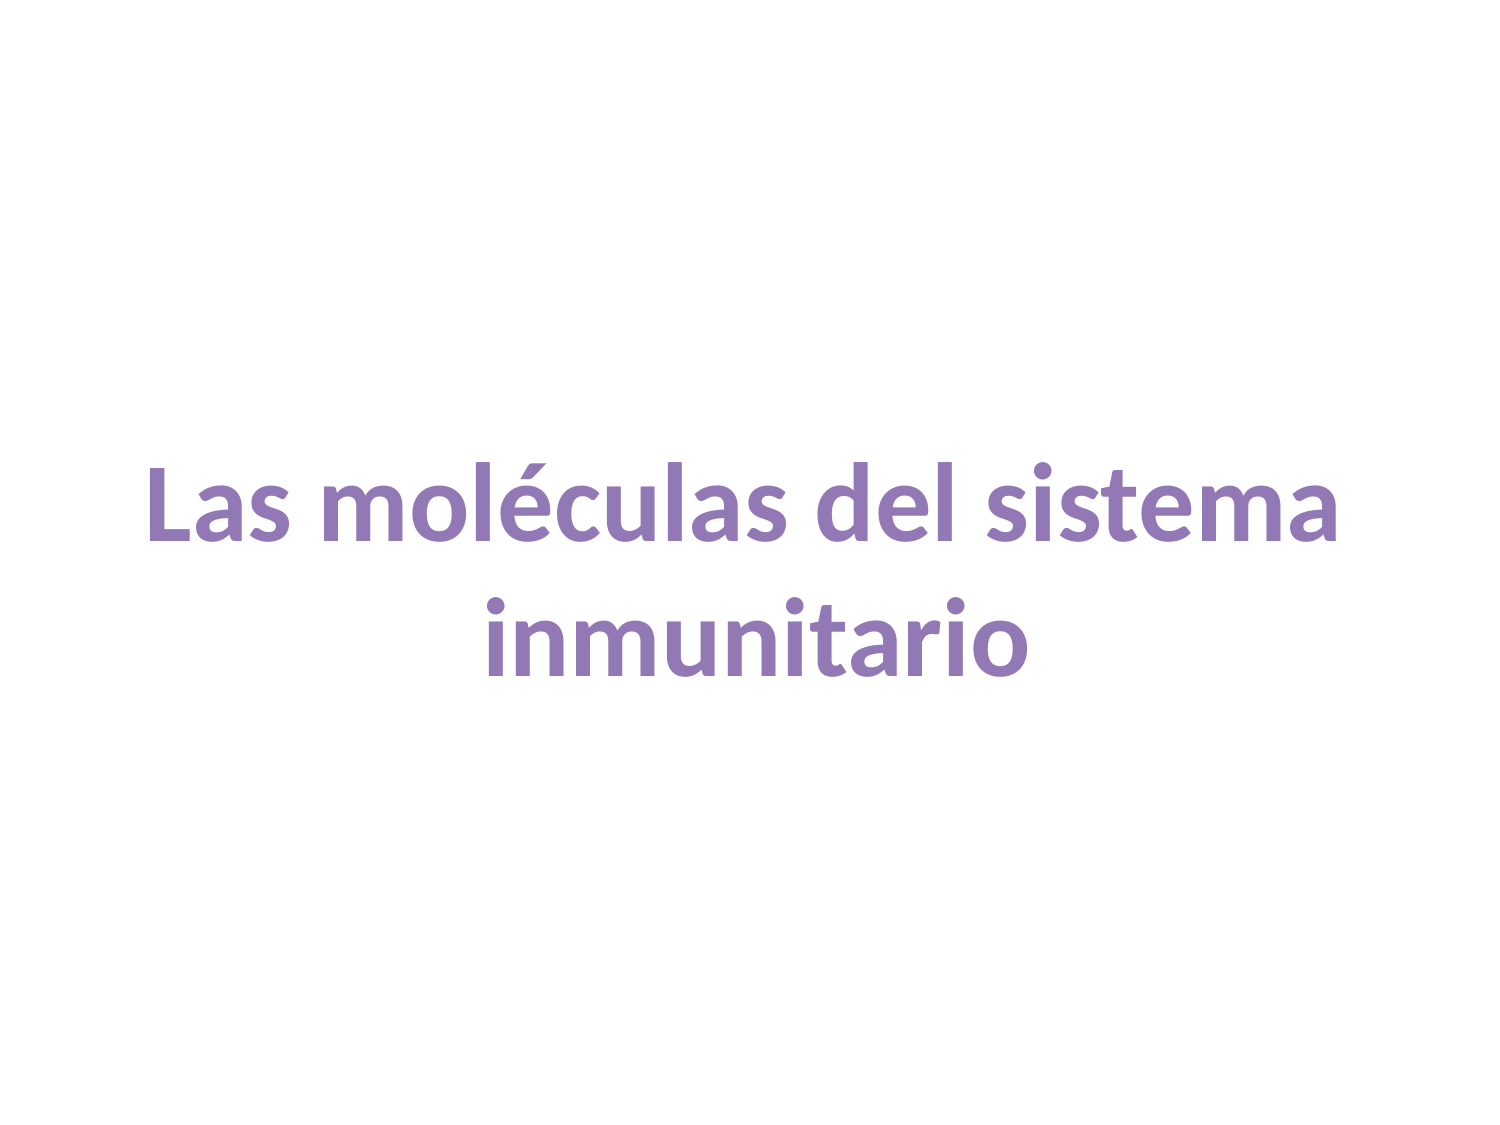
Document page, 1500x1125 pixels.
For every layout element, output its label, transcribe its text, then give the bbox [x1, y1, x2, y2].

text_box Las moléculas del sistema inmunitario [128, 421, 1360, 707]
